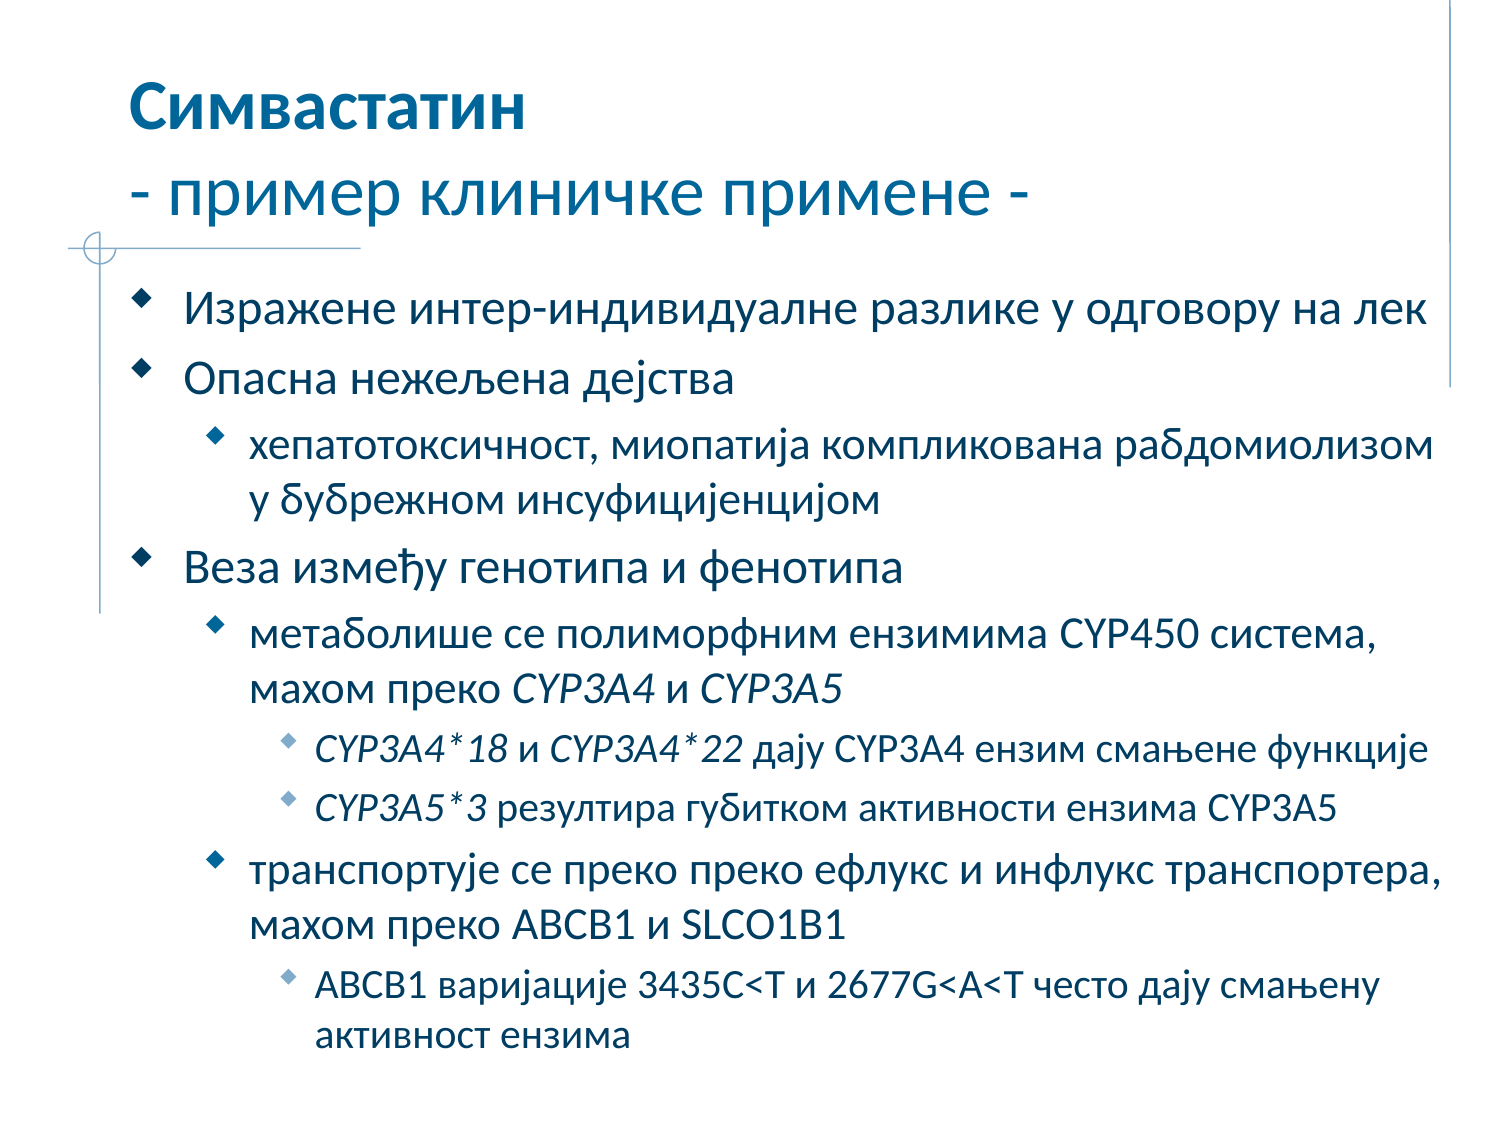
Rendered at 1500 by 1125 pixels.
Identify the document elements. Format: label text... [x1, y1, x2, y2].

title Симвастатин - пример клиничке примене - [113, 49, 1436, 238]
list Изражене интер-индивидуалне разлике у одговору на лек Опасна нежељена дејства хепатотоксичност, миопатија компликована рабдомиолизом у бубрежном инсуфицијенцијом Веза између генотипа и фенотипа метаболише се полиморфним ензимима CYP450 система, махом преко CYP3A4 и CYP3A5 CYP3A4*18 и CYP3A4*22 дају CYP3A4 ензим смањене функције CYP3A5*3 резултира губитком активности ензима CYP3A5 транспортује се преко преко ефлукс и инфлукс транспортерa, махом преко ABCB1 и SLCO1B1 ABCB1 варијације 3435C<T и 2677G<A<T често дају смањену активност ензима [111, 266, 1459, 1095]
